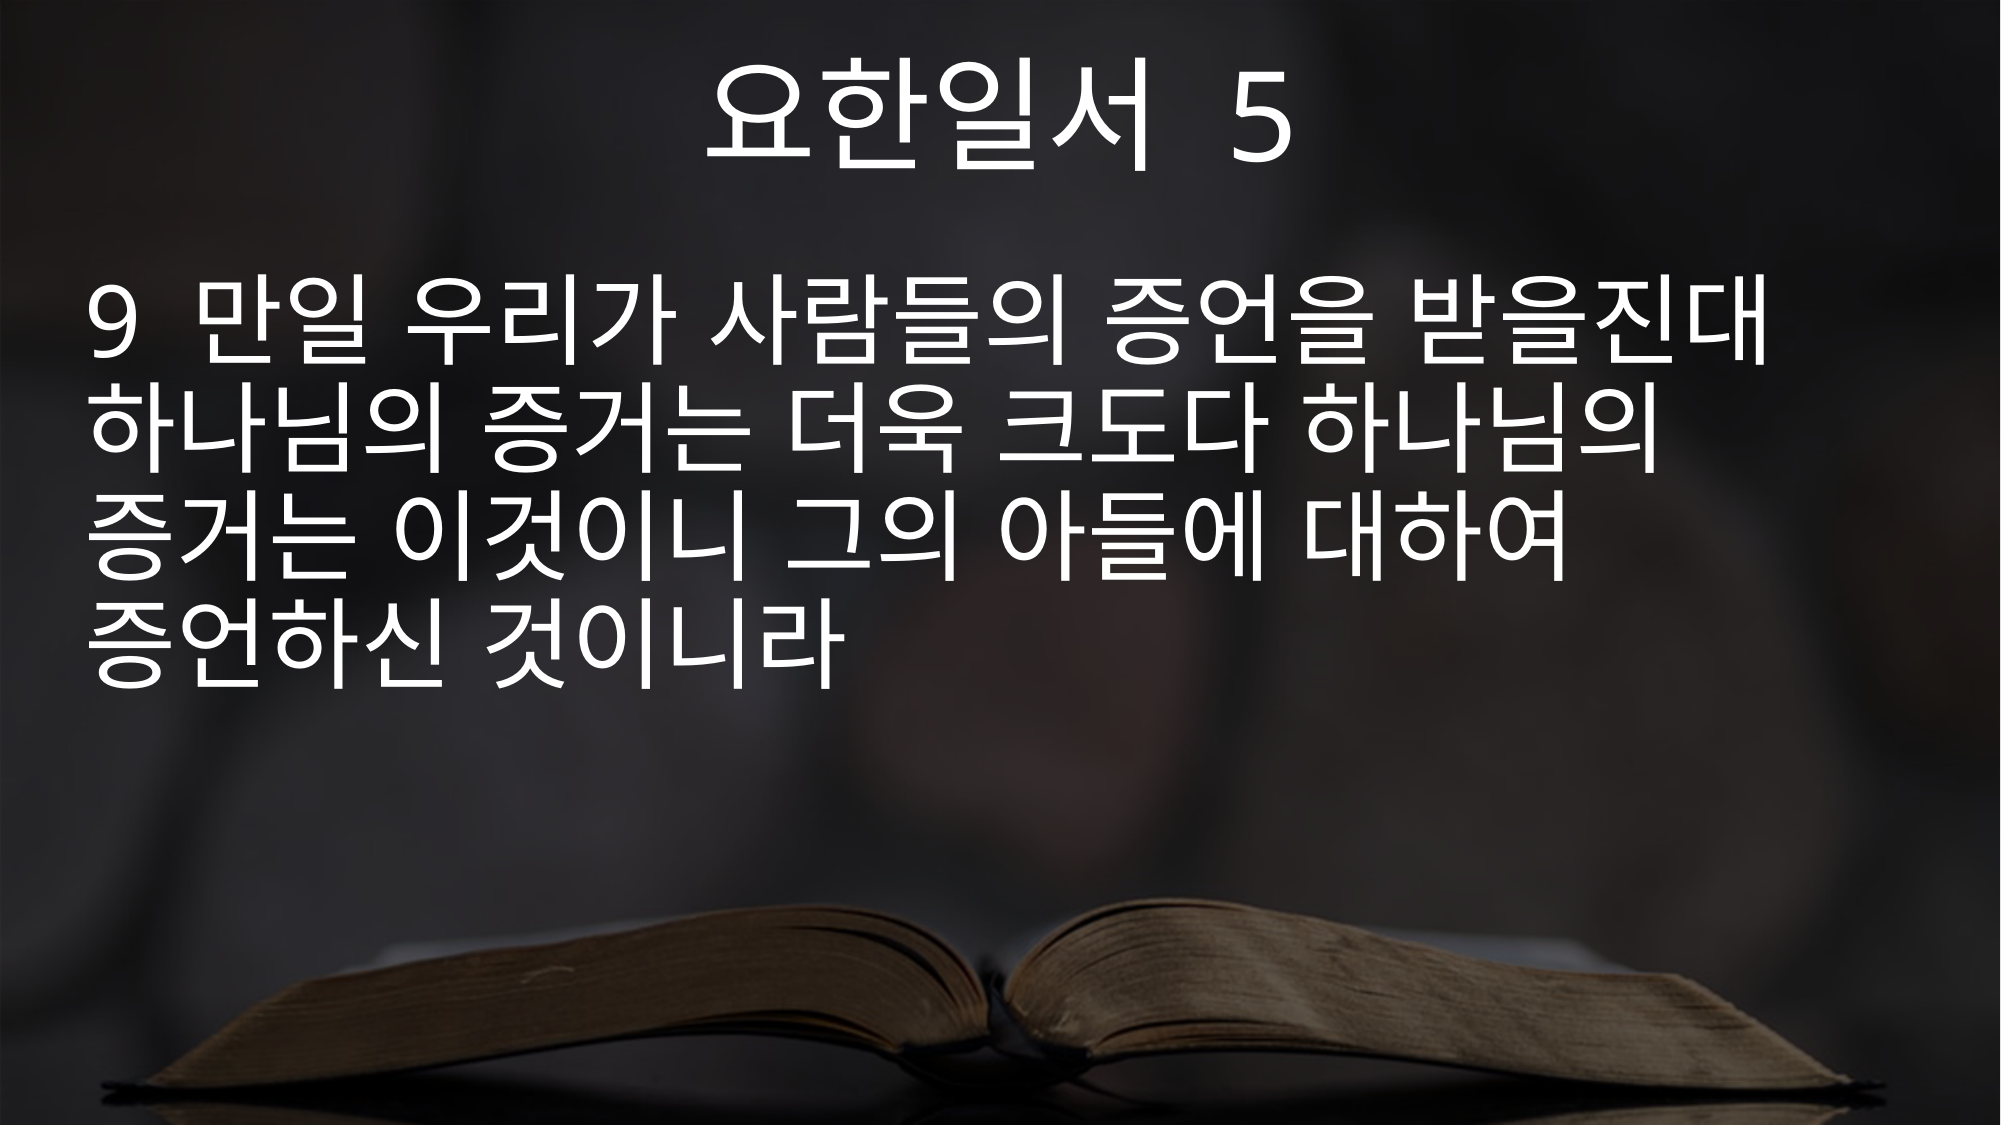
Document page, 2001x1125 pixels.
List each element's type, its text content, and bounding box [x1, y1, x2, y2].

footer 요한일서 5 [0, 32, 2000, 192]
list 9 만일 우리가 사람들의 증언을 받을진대 하나님의 증거는 더욱 크도다 하나님의 증거는 이것이니 그의 아들에 대하여 증언하신 것이니라 [69, 263, 1953, 423]
picture [0, 0, 2001, 1125]
